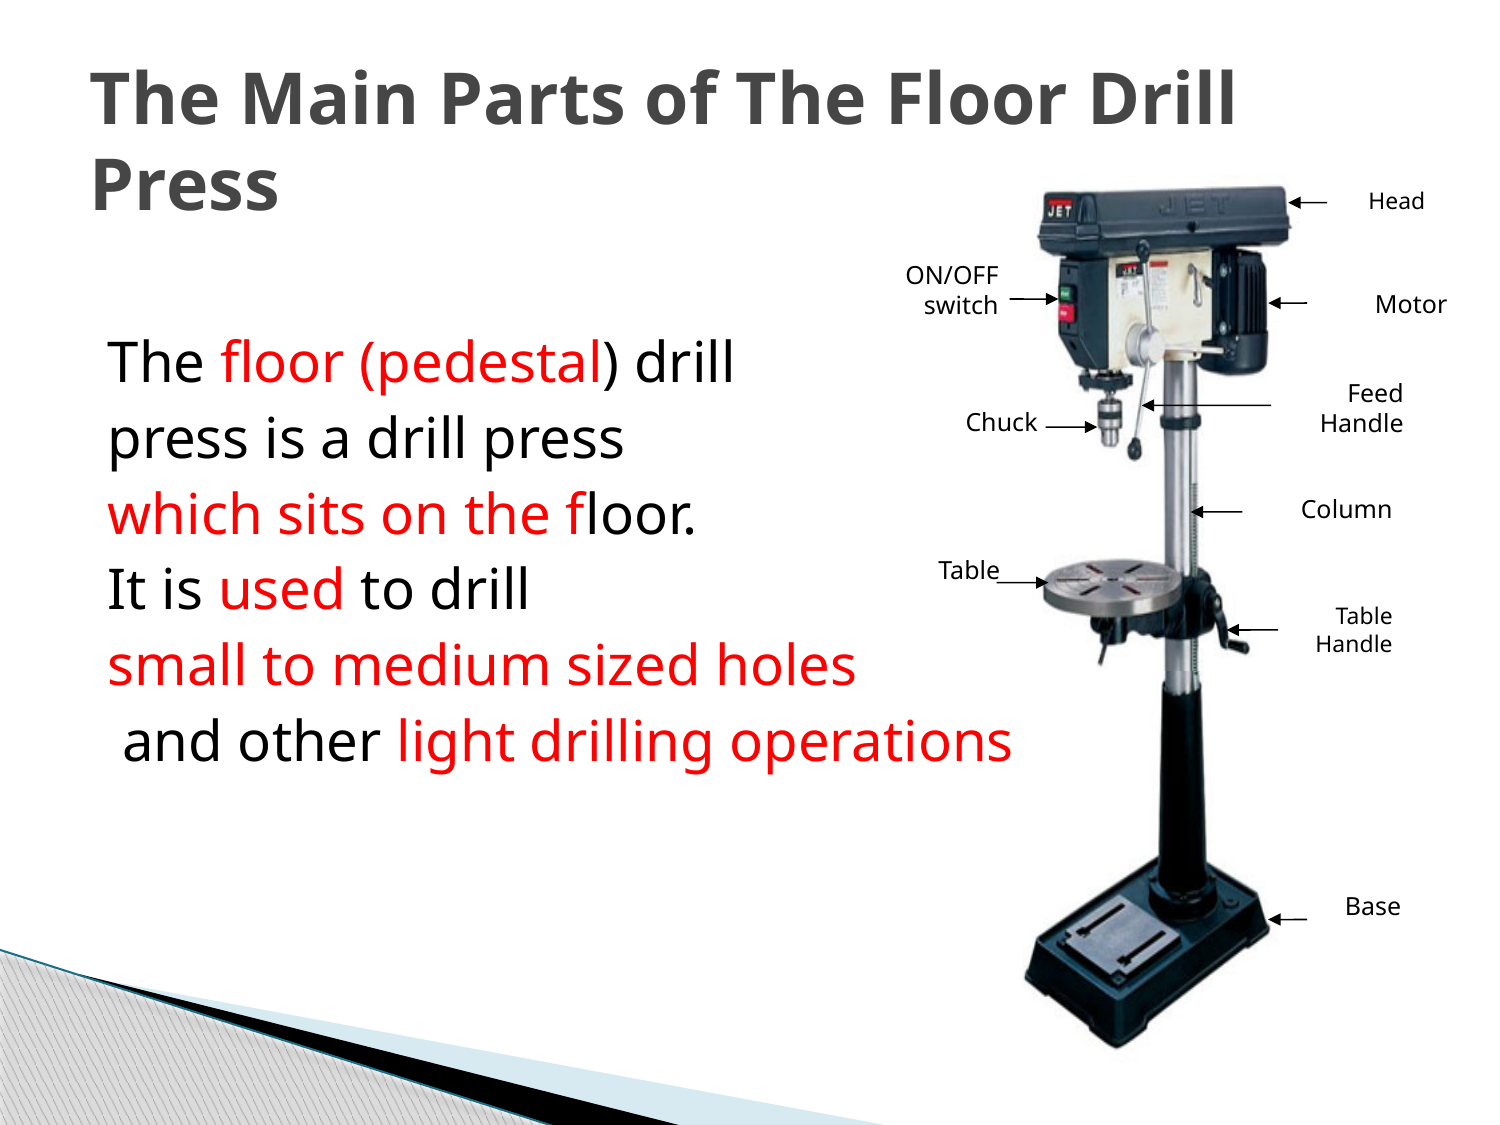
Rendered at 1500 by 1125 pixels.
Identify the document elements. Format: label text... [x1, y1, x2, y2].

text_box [849, 174, 1463, 1063]
title The Main Parts of The Floor Drill Press [75, 45, 1425, 233]
list The floor (pedestal) drill press is a drill press which sits on the floor. It is used to drill small to medium sized holes and other light drilling operations [75, 243, 843, 986]
